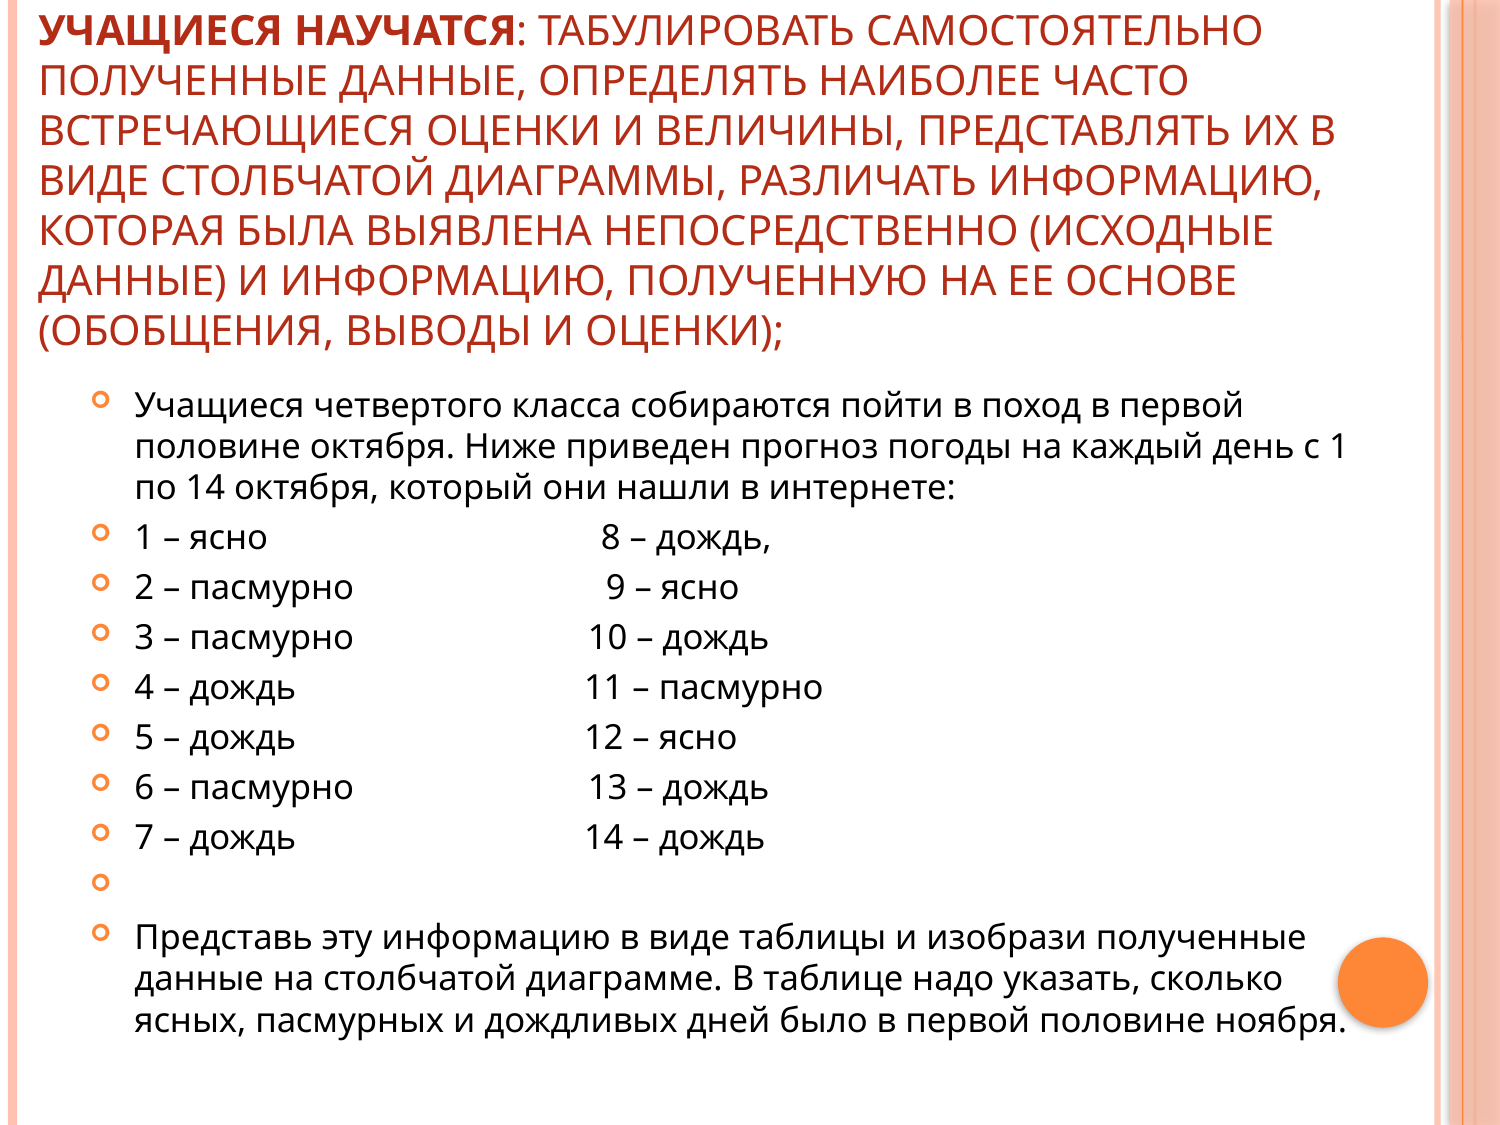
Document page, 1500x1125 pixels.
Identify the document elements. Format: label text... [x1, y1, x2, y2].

list Учащиеся четвертого класса собираются пойти в поход в первой половине октября. Ниже приведен прогноз погоды на каждый день с 1 по 14 октября, который они нашли в интернете: 1 – ясно 8 – дождь, 2 – пасмурно 9 – ясно 3 – пасмурно 10 – дождь 4 – дождь 11 – пасмурно 5 – дождь 12 – ясно 6 – пасмурно 13 – дождь 7 – дождь 14 – дождь Представь эту информацию в виде таблицы и изобрази полученные данные на столбчатой диаграмме. В таблице надо указать, сколько ясных, пасмурных и дождливых дней было в первой половине ноября. [74, 374, 1384, 1063]
title Учащиеся научатся: табулировать самостоятельно полученные данные, определять наиболее часто встречающиеся оценки и величины, представлять их в виде столбчатой диаграммы, различать информацию, которая была выявлена непосредственно (исходные данные) и информацию, полученную на ее основе (обобщения, выводы и оценки); [23, 35, 1430, 362]
